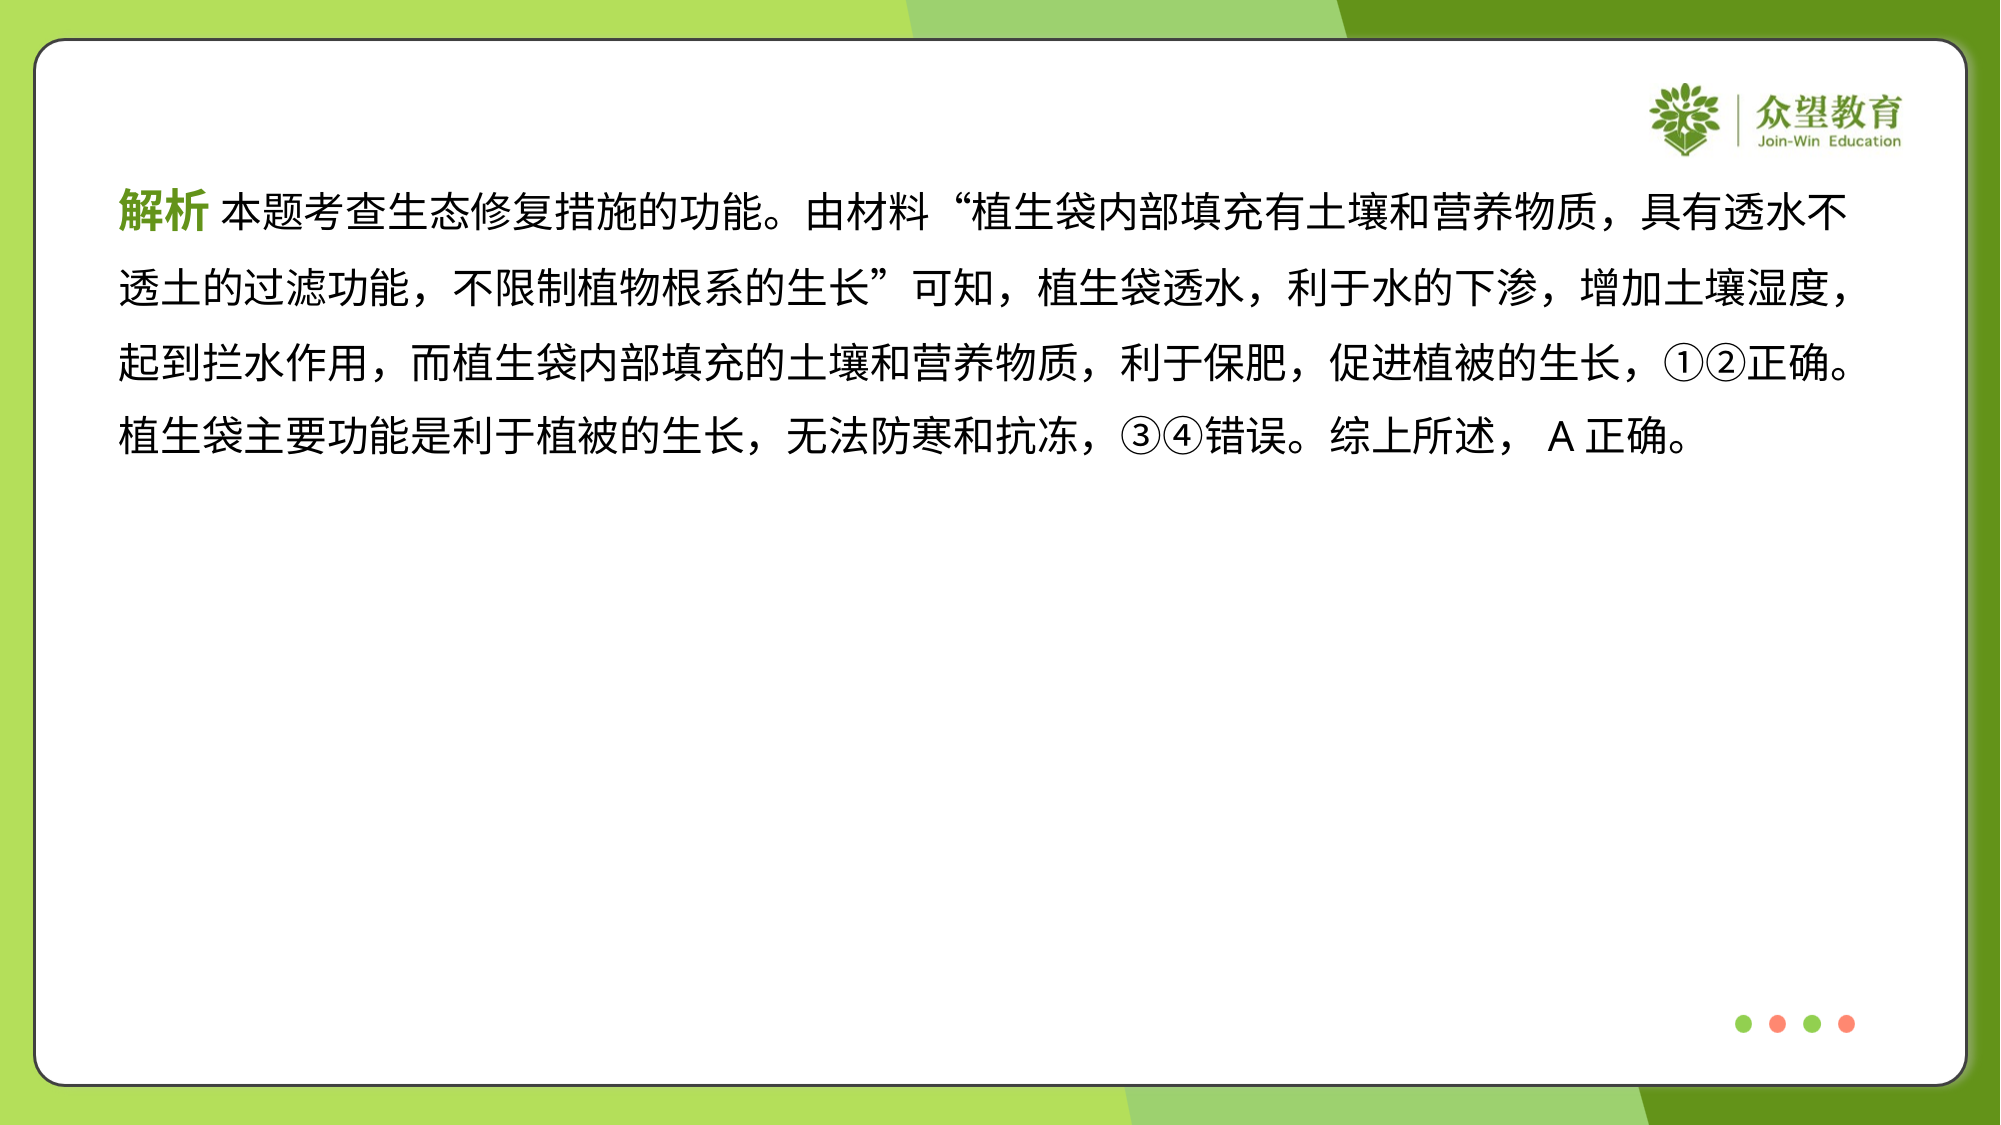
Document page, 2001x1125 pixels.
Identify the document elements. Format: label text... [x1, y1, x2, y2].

text_box 解析 本题考查生态修复措施的功能。由材料“植生袋内部填充有土壤和营养物质，具有透水不 透土的过滤功能，不限制植物根系的生长”可知，植生袋透水，利于水的下渗，增加土壤湿度， 起到拦水作用，而植生袋内部填充的土壤和营养物质，利于保肥，促进植被的生长，①②正确。 植生袋主要功能是利于植被的生长，无法防寒和抗冻，③④错误。综上所述，A正确。 [118, 159, 1883, 452]
picture [0, 0, 2000, 1125]
